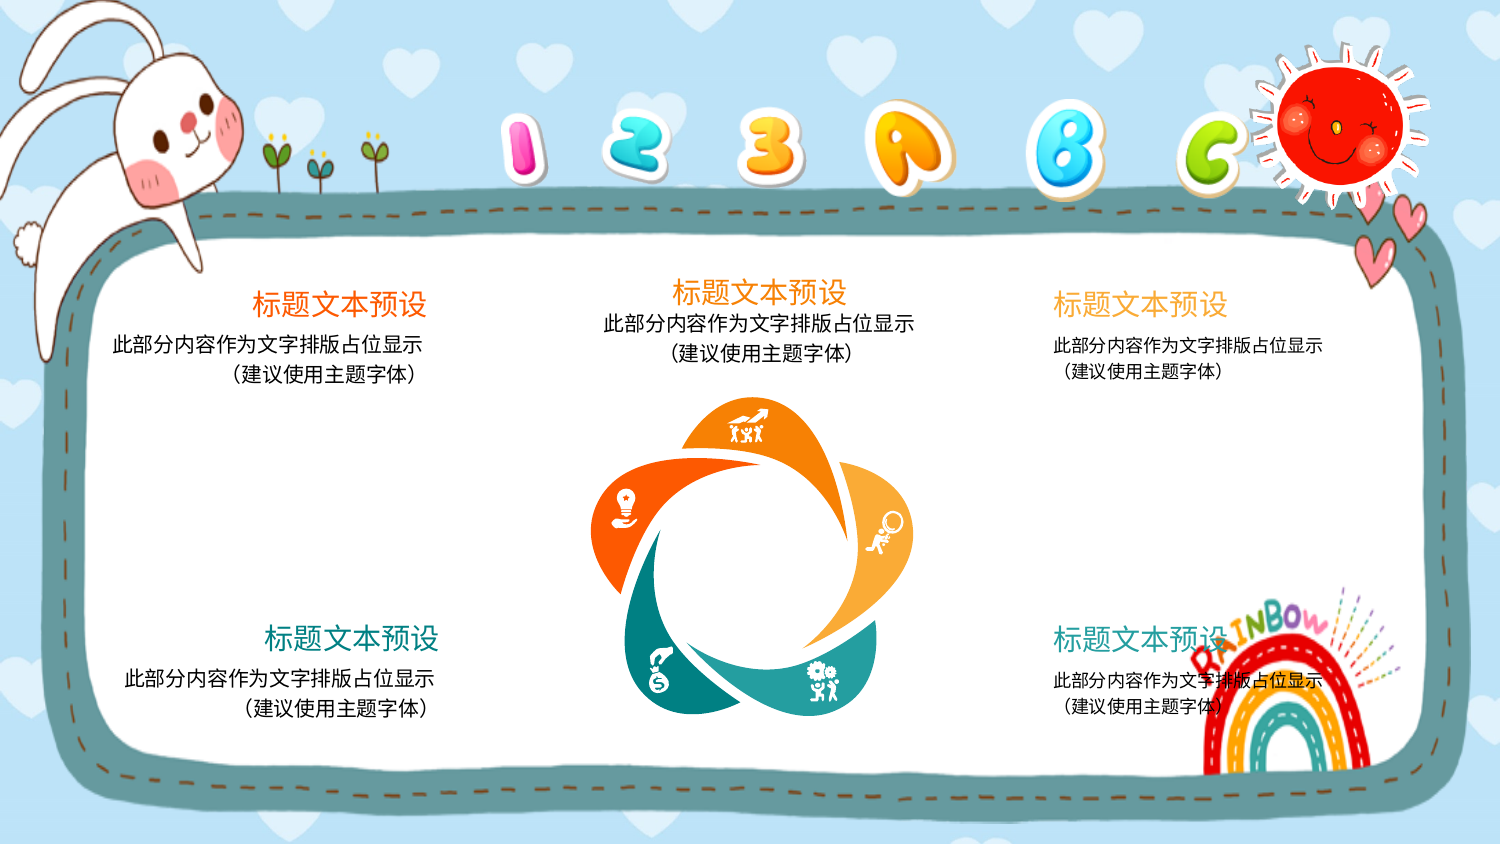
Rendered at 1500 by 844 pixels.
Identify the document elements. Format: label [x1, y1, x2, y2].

text_box [993, 284, 1366, 391]
text_box [93, 284, 500, 392]
text_box [569, 385, 920, 740]
text_box [93, 618, 500, 726]
text_box [598, 274, 924, 387]
picture [0, 0, 1500, 844]
text_box [993, 619, 1366, 726]
